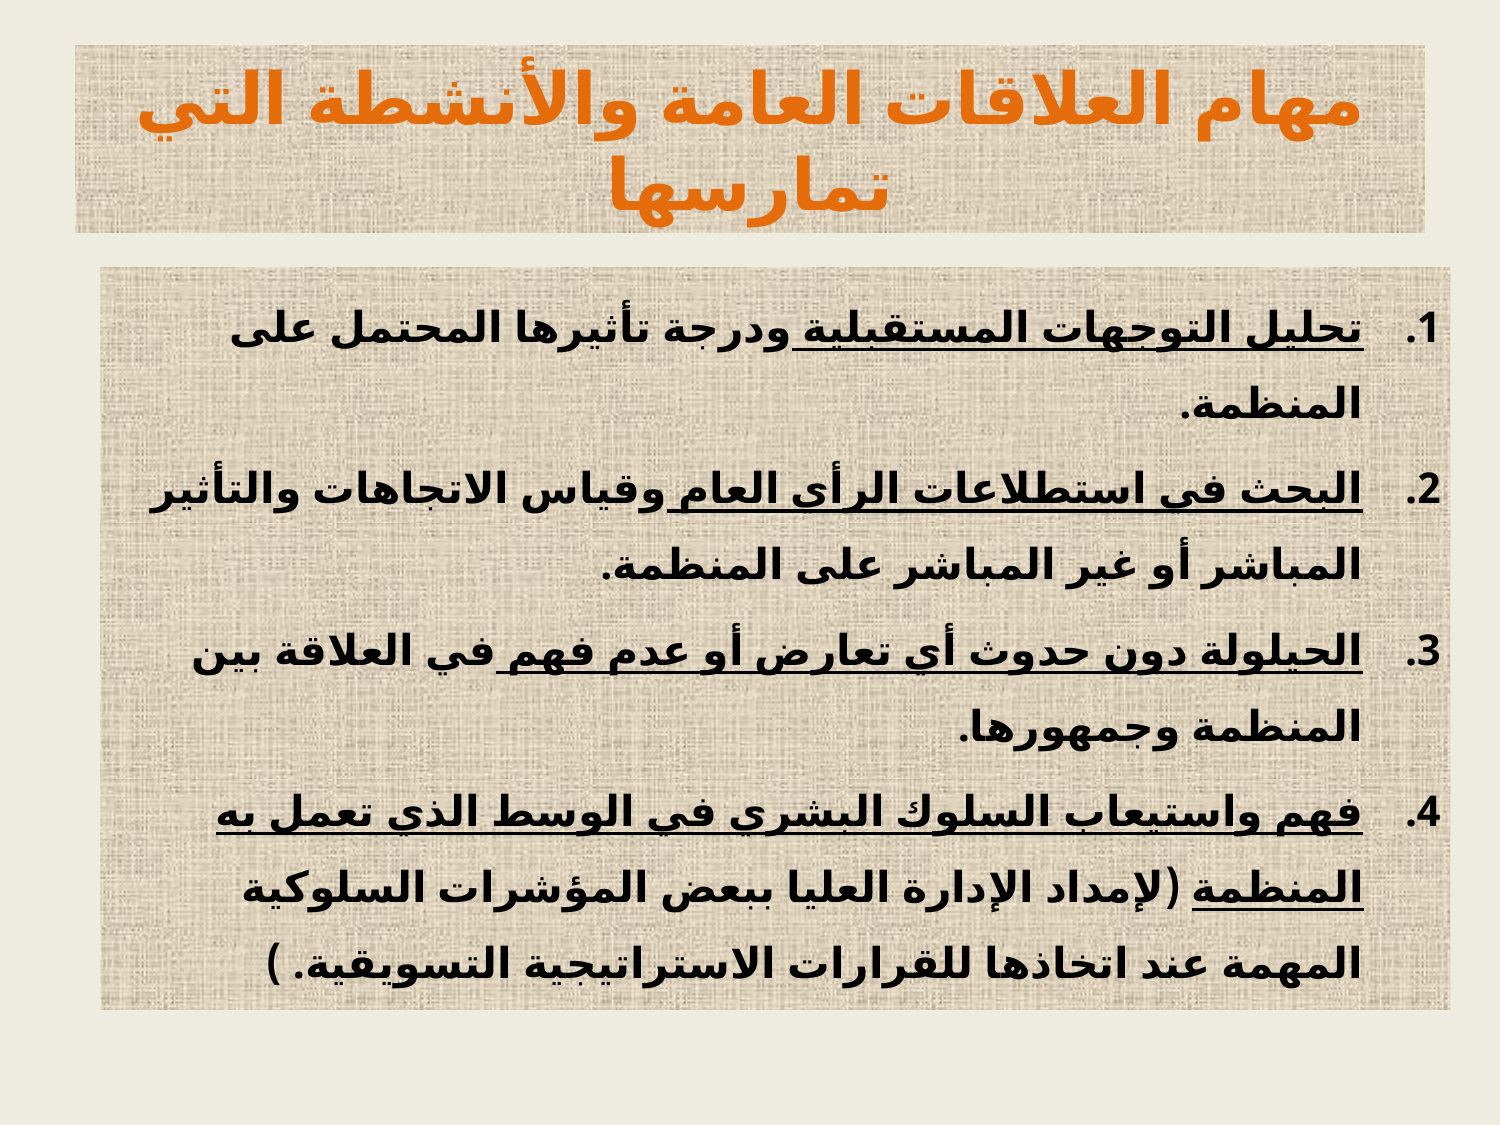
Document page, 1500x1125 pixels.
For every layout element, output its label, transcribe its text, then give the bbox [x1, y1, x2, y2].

title مهام العلاقات العامة والأنشطة التي تمارسها [75, 45, 1425, 233]
list تحليل التوجهات المستقبلية ودرجة تأثيرها المحتمل على المنظمة. البحث في استطلاعات الرأي العام وقياس الاتجاهات والتأثير المباشر أو غير المباشر على المنظمة. الحيلولة دون حدوث أي تعارض أو عدم فهم في العلاقة بين المنظمة وجمهورها. فهم واستيعاب السلوك البشري في الوسط الذي تعمل به المنظمة (لإمداد الإدارة العليا ببعض المؤشرات السلوكية المهمة عند اتخاذها للقرارات الاستراتيجية التسويقية. ) [100, 267, 1451, 1010]
